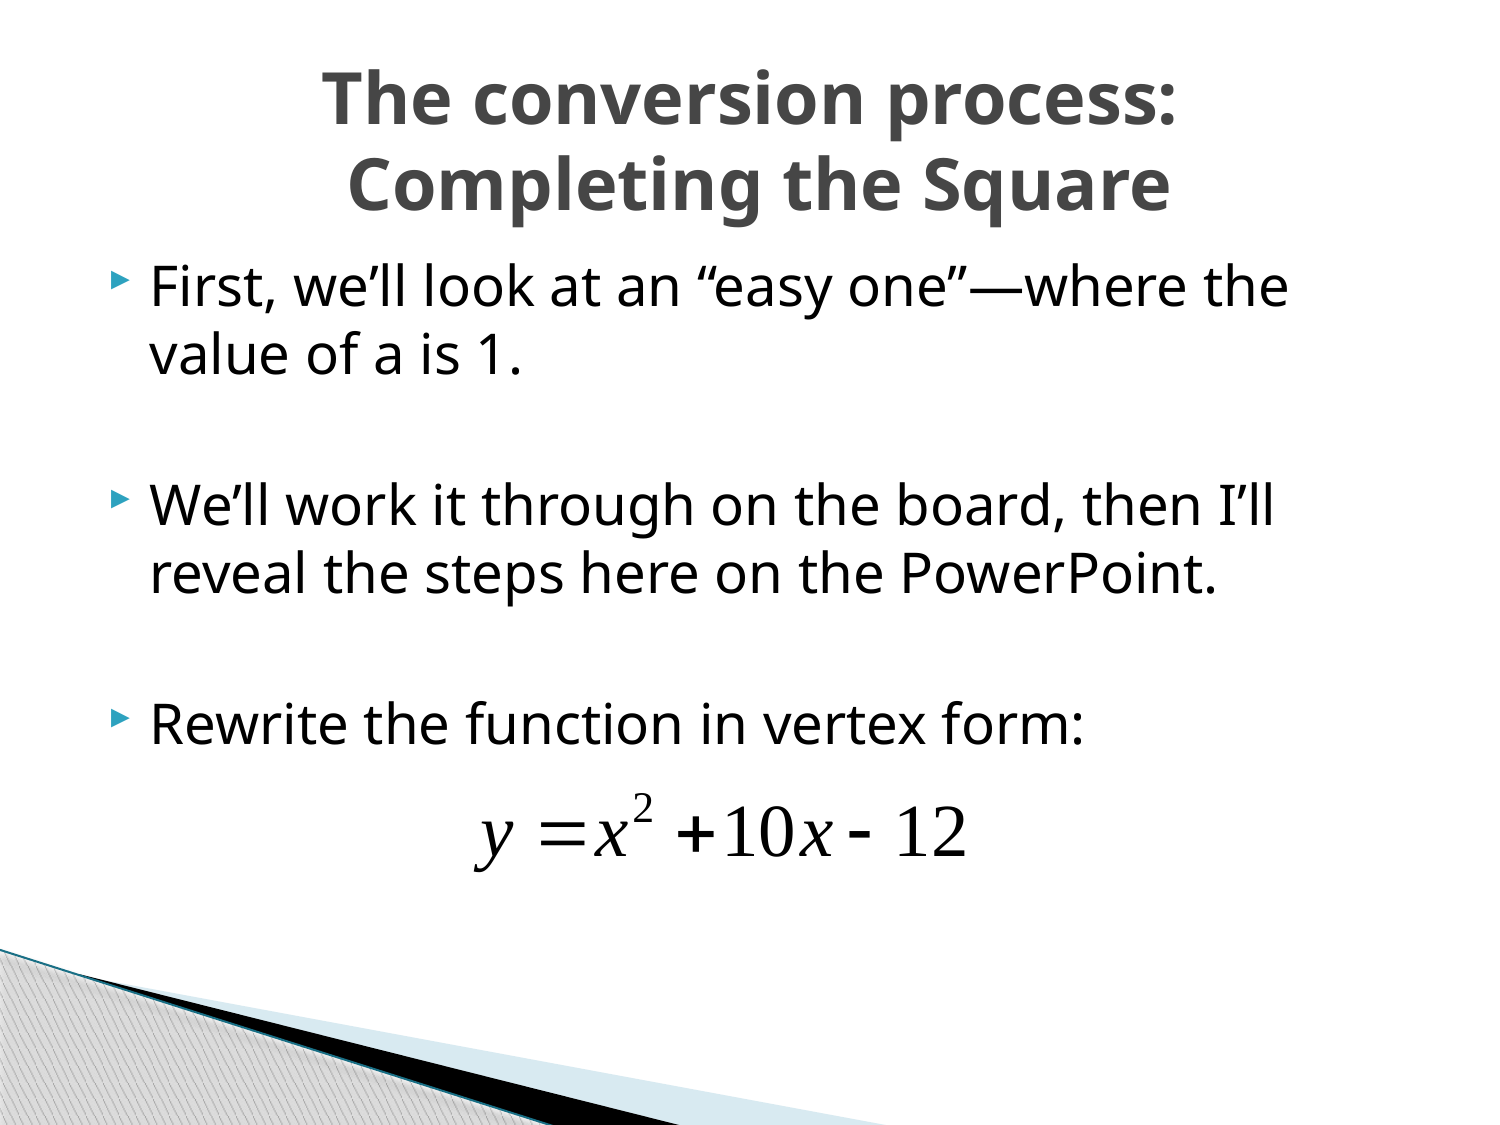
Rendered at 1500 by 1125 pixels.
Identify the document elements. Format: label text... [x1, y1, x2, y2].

list First, we’ll look at an “easy one”—where the value of a is 1. We’ll work it through on the board, then I’ll reveal the steps here on the PowerPoint. Rewrite the function in vertex form: [74, 242, 1426, 986]
title The conversion process: Completing the Square [75, 45, 1425, 233]
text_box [462, 774, 982, 888]
